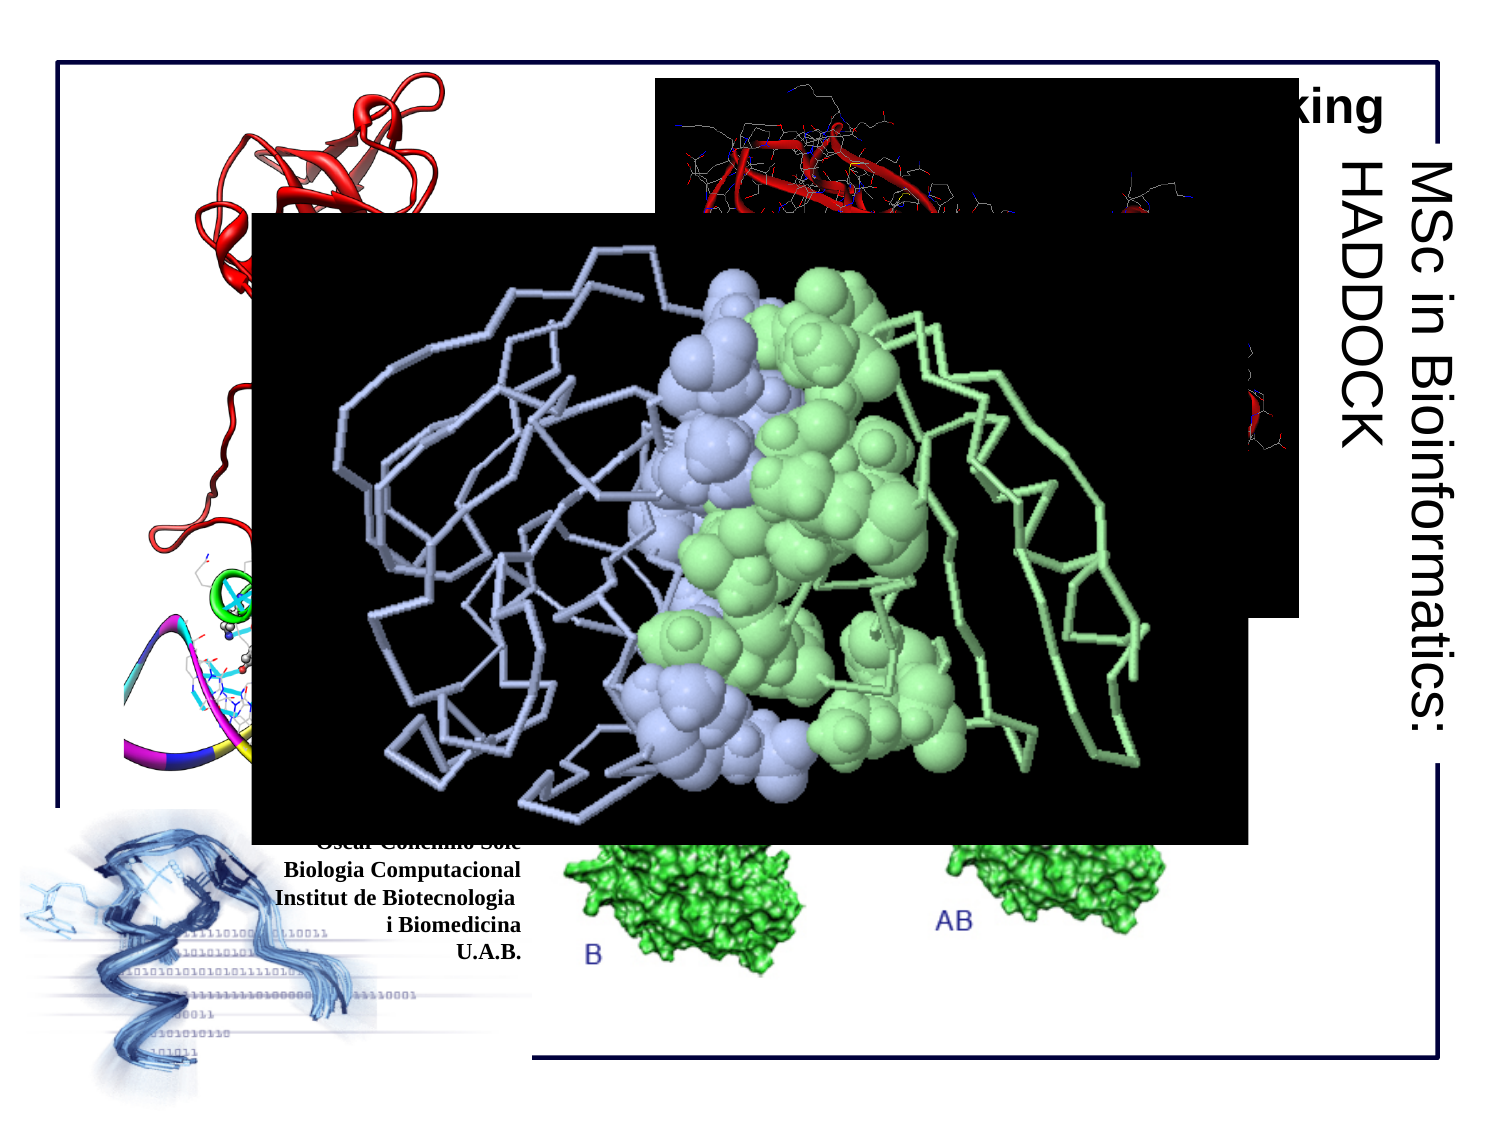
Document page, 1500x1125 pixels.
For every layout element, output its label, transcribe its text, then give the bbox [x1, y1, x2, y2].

text_box Different kinds of Docking [748, 66, 1401, 142]
picture [8, 66, 1249, 1111]
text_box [434, 77, 1299, 618]
